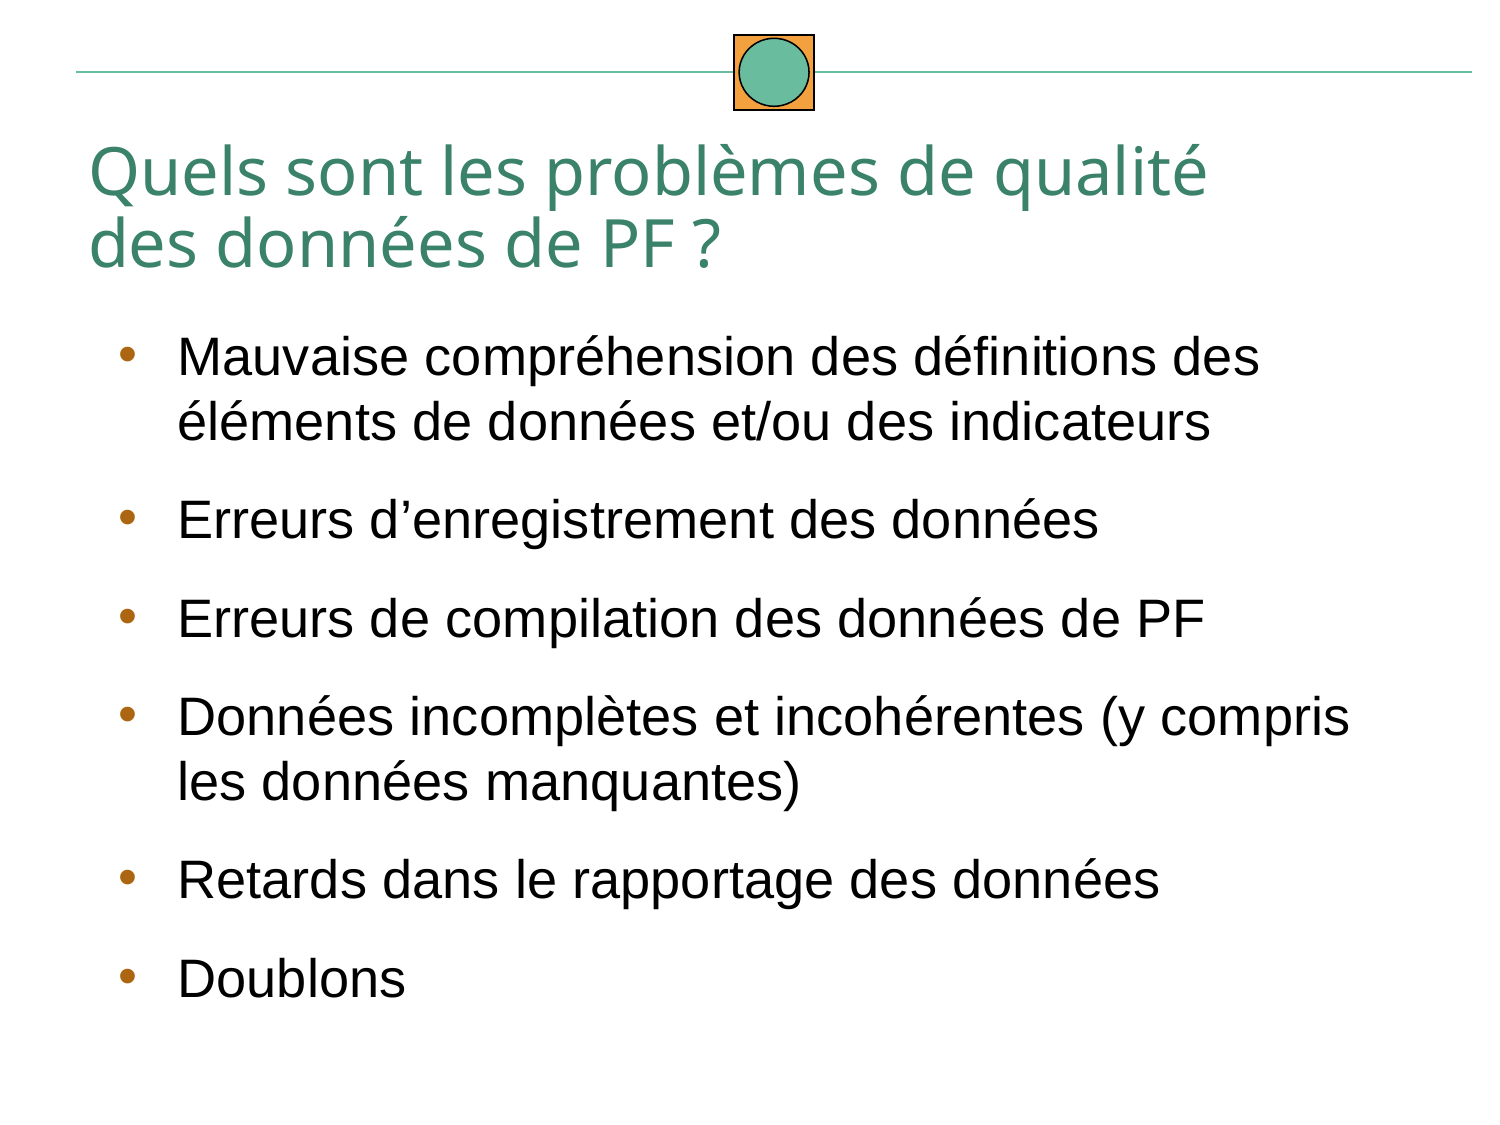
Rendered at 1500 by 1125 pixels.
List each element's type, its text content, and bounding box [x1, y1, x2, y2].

list Mauvaise compréhension des définitions des éléments de données et/ou des indicateurs Erreurs d’enregistrement des données Erreurs de compilation des données de PF Données incomplètes et incohérentes (y compris les données manquantes) Retards dans le rapportage des données Doublons [86, 314, 1447, 964]
title Quels sont les problèmes de qualité des données de PF ? [73, 130, 1447, 292]
